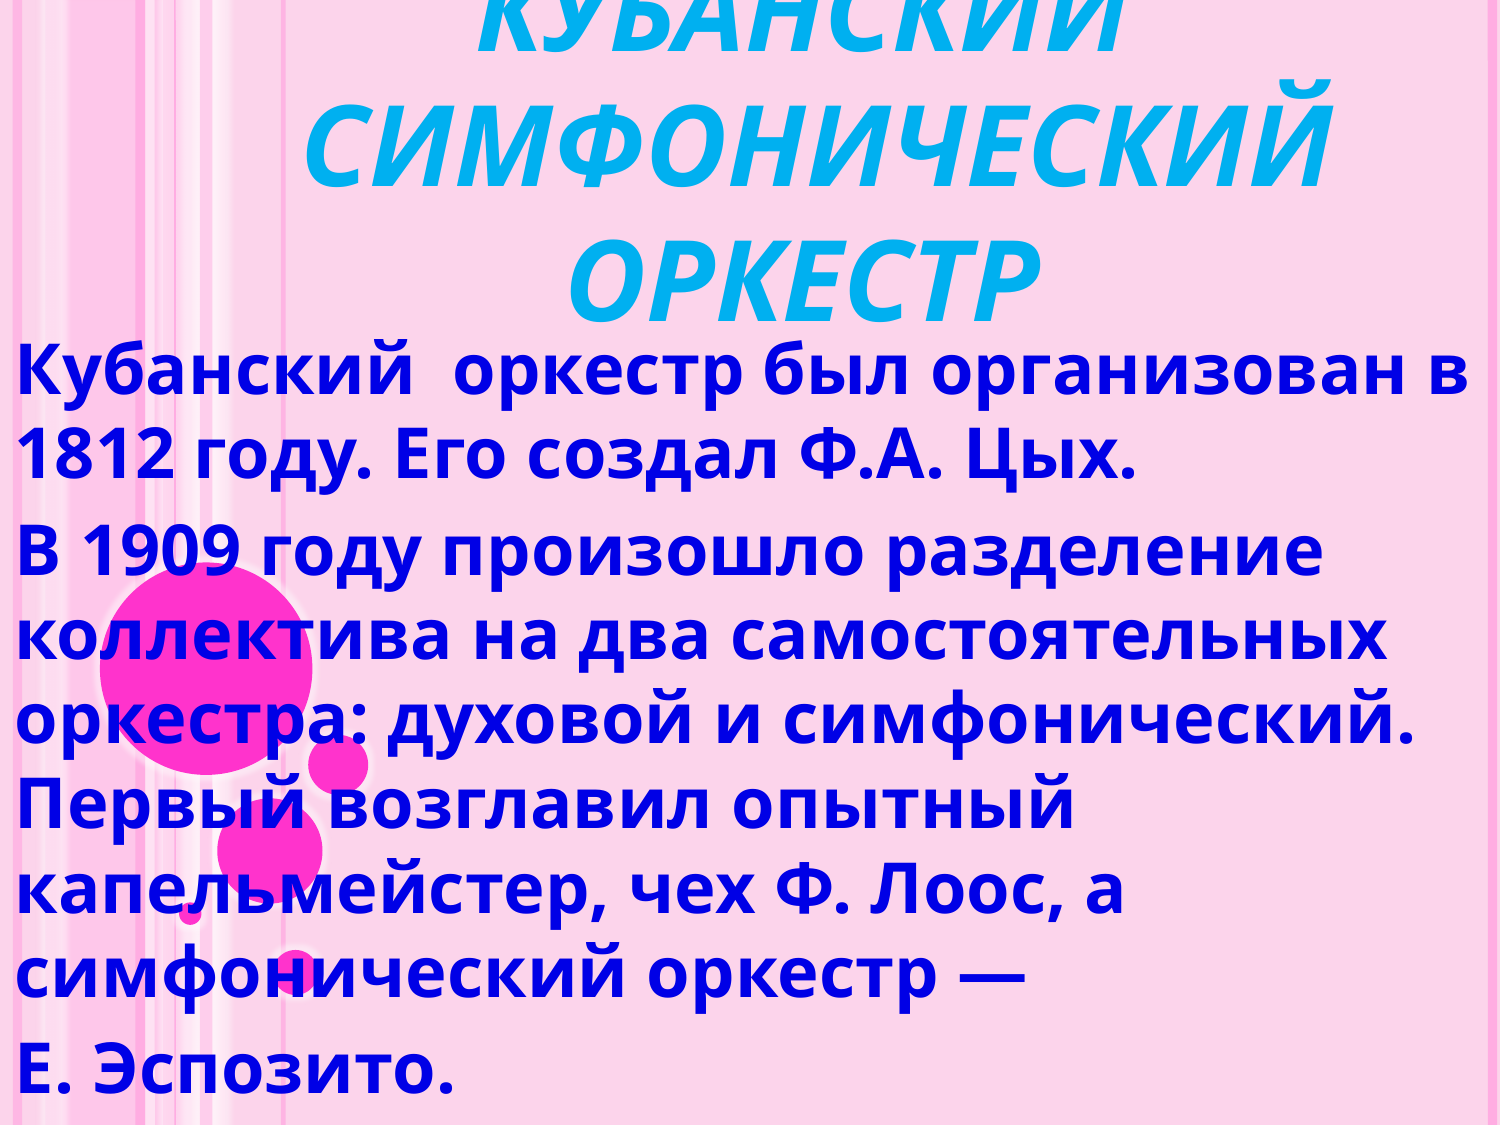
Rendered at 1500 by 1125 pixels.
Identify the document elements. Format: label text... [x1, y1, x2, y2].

list Кубанский оркестр был организован в 1812 году. Его создал Ф.А. Цых. В 1909 году произошло разделение коллектива на два самостоятельных оркестра: духовой и симфонический. Первый возглавил опытный капельмейстер, чех Ф. Лоос, а симфонический оркестр — Е. Эспозито. [0, 316, 1500, 1125]
title Кубанский симфонический оркестр [105, 46, 1500, 316]
